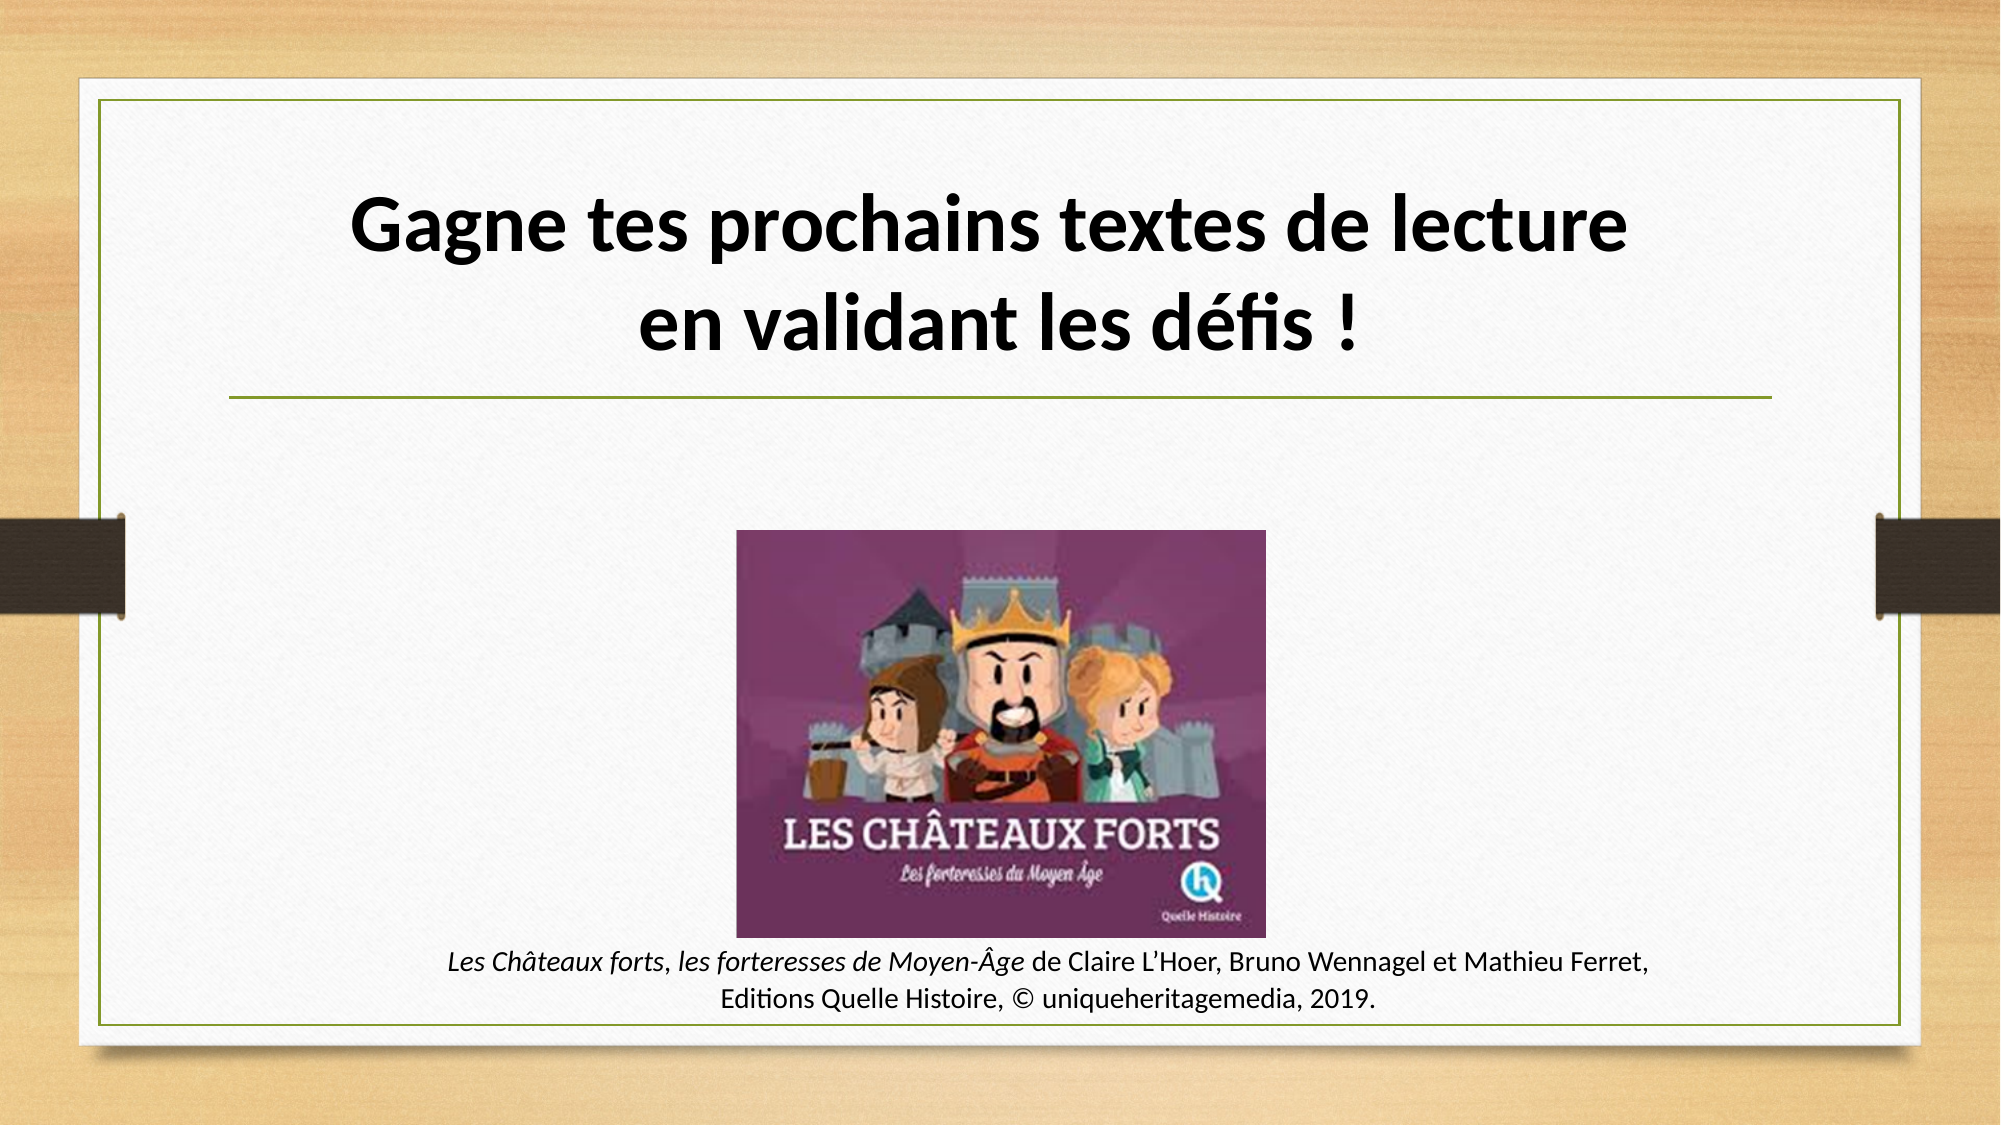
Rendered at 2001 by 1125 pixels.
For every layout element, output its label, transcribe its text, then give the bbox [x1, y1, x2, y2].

text_box Les Châteaux forts, les forteresses de Moyen-Âge de Claire L’Hoer, Bruno Wennagel et Mathieu Ferret, Editions Quelle Histoire, © uniqueheritagemedia, 2019. [406, 932, 1691, 1023]
picture [101, 101, 1898, 293]
title Gagne tes prochains textes de lecture en validant les défis ! [212, 161, 1788, 293]
picture [0, 0, 2001, 1125]
title Gagne tes prochains textes de lecture en validant les défis ! [212, 294, 1788, 375]
